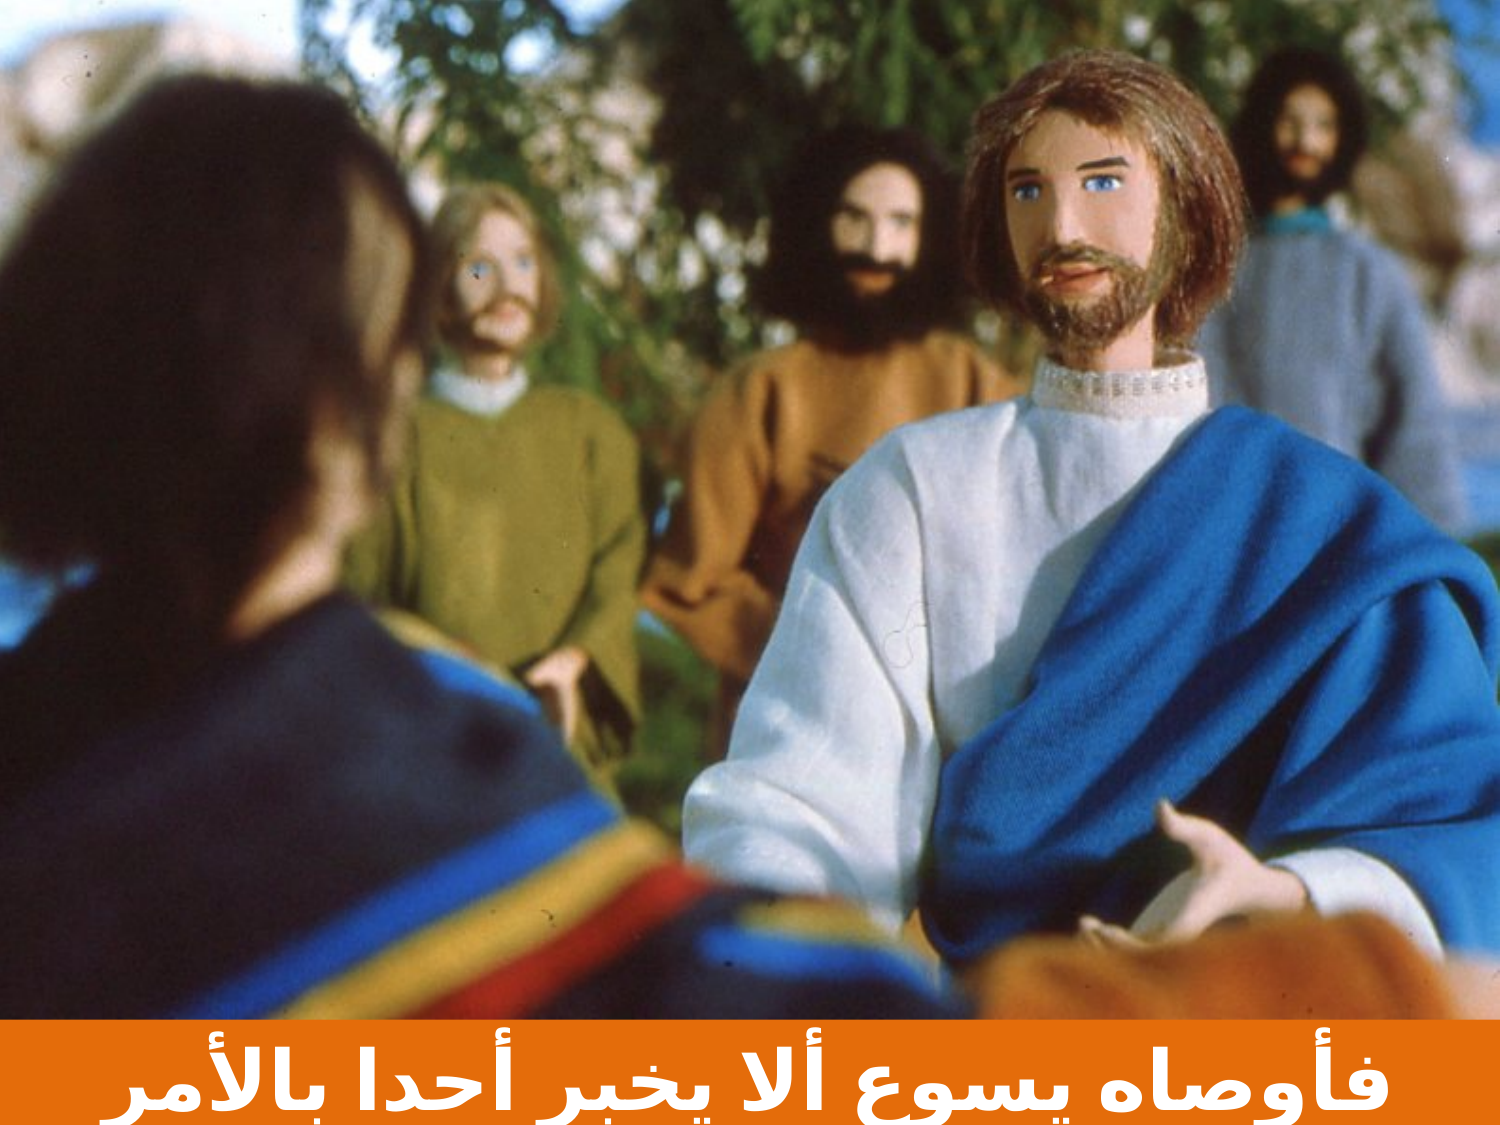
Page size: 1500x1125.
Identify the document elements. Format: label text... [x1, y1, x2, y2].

picture [0, 0, 1500, 1020]
text_box فأوصاه يسوع ألا يخبر أحدا بالأمر [0, 1027, 1500, 1125]
